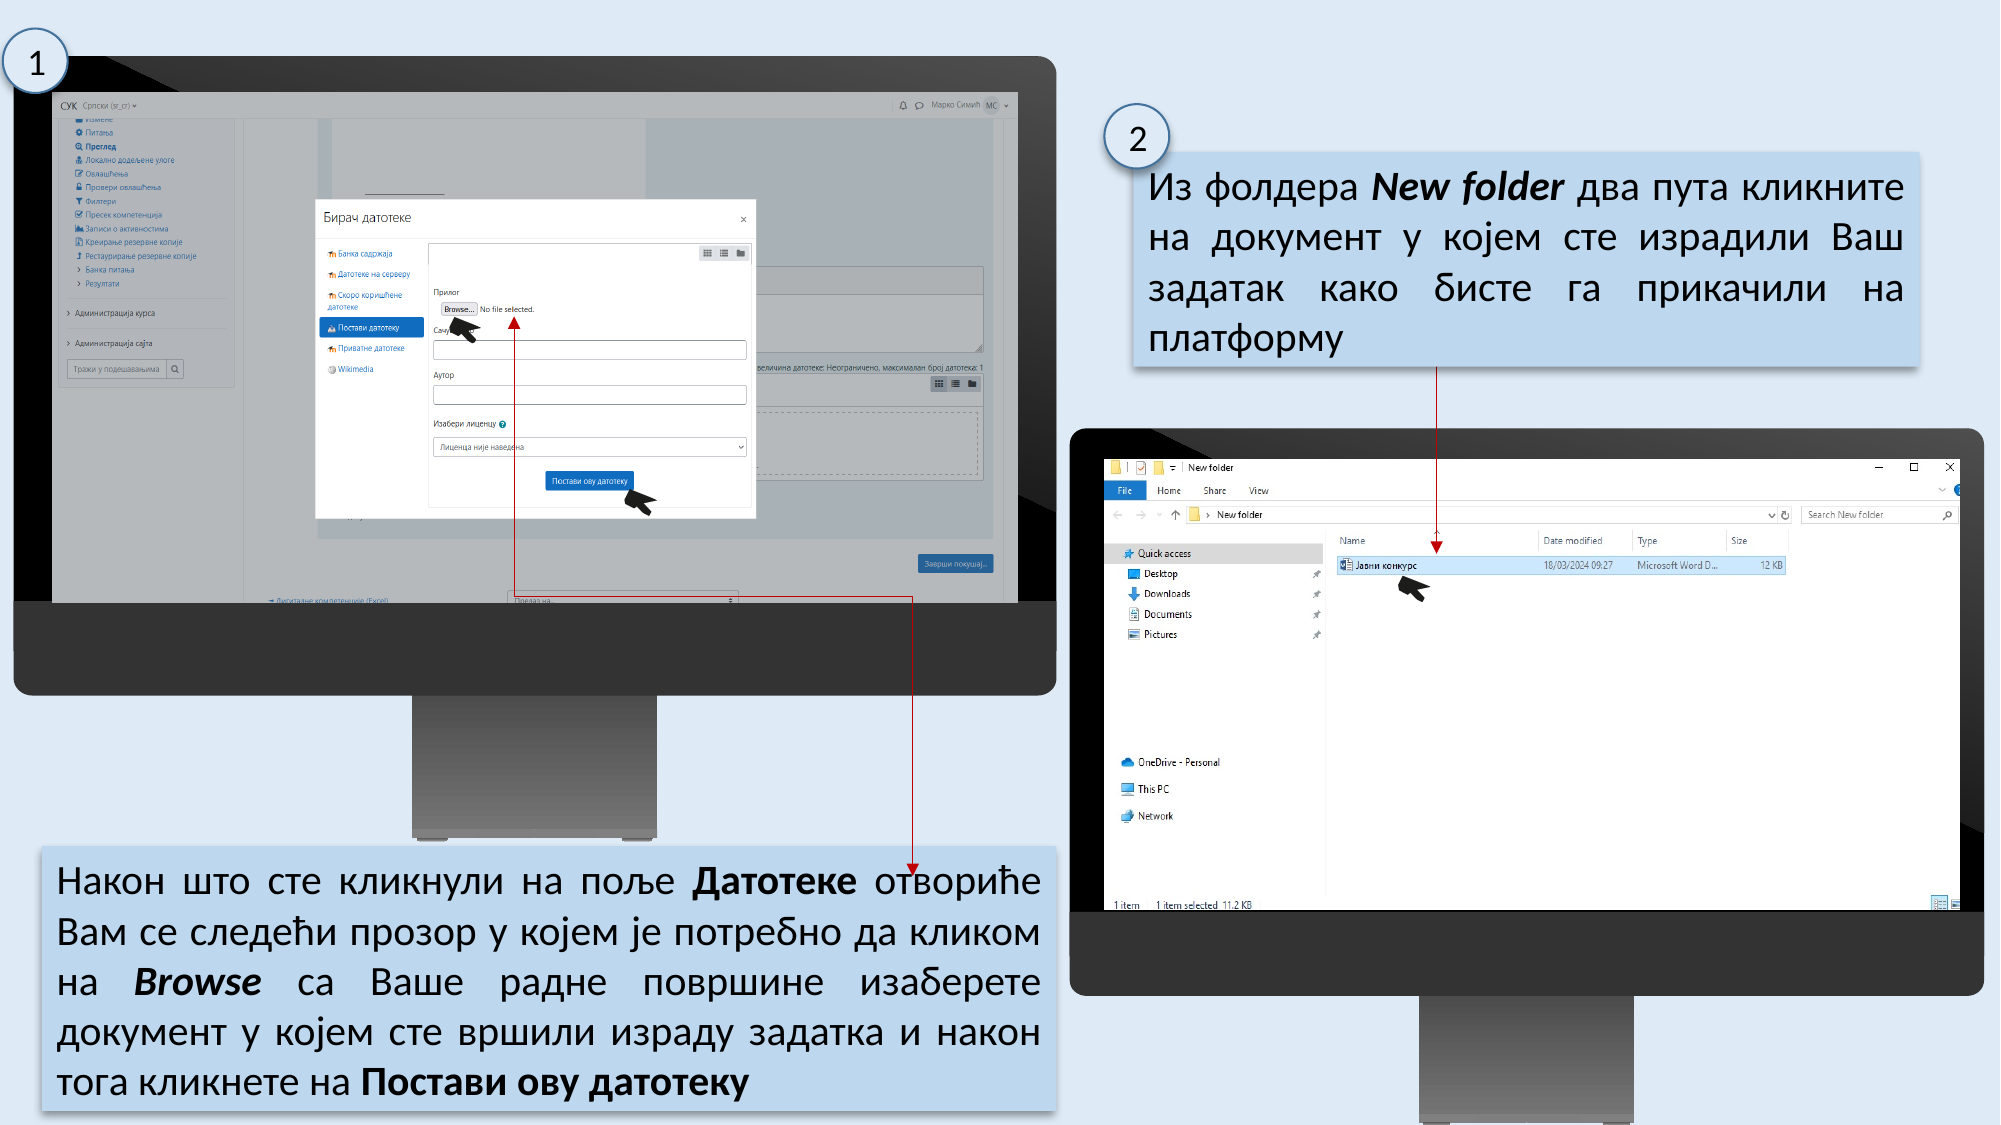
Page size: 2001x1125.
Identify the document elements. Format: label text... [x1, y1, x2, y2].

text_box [1069, 428, 1984, 1125]
text_box 1 [1, 27, 69, 86]
picture [1104, 459, 1960, 910]
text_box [13, 56, 1057, 842]
text_box Из фолдера New folder два пута кликните на документ у којем сте израдили Ваш задатак како бисте га прикачили на платформу [1133, 151, 1920, 367]
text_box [433, 396, 994, 796]
text_box Након што сте кликнули на поље Датотеке отвориће Вам се следећи прозор у којем је потребно да кликом на Browse са Ваше радне површине изаберете документ у којем сте вршили израду задатка и након тога кликнете на Постави ову датотеку [41, 846, 1057, 1111]
text_box 2 [1103, 103, 1171, 170]
